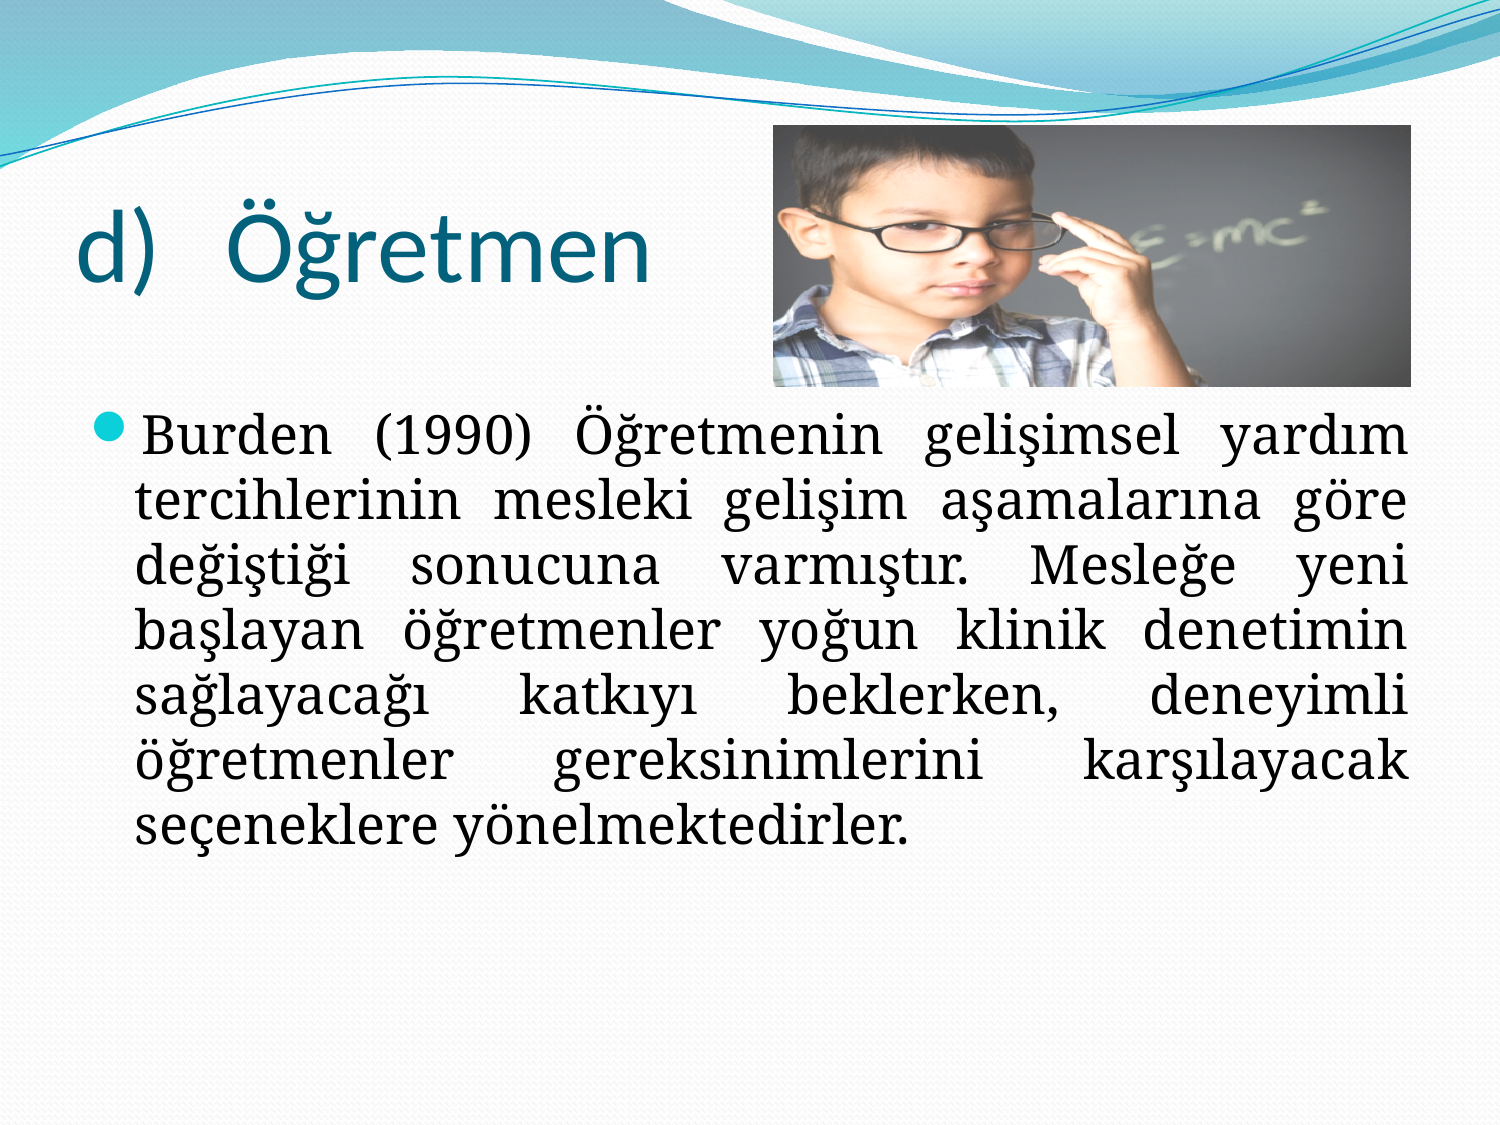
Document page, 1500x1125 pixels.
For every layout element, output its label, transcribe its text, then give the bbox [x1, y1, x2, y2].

picture [773, 125, 1412, 387]
list Burden (1990) Öğretmenin gelişimsel yardım tercihlerinin mesleki gelişim aşamalarına göre değiştiği sonucuna varmıştır. Mesleğe yeni başlayan öğretmenler yoğun klinik denetimin sağlayacağı katkıyı beklerken, deneyimli öğretmenler gereksinimlerini karşılayacak seçeneklere yönelmektedirler. [75, 317, 1425, 1038]
title Öğretmen [75, 115, 1425, 303]
